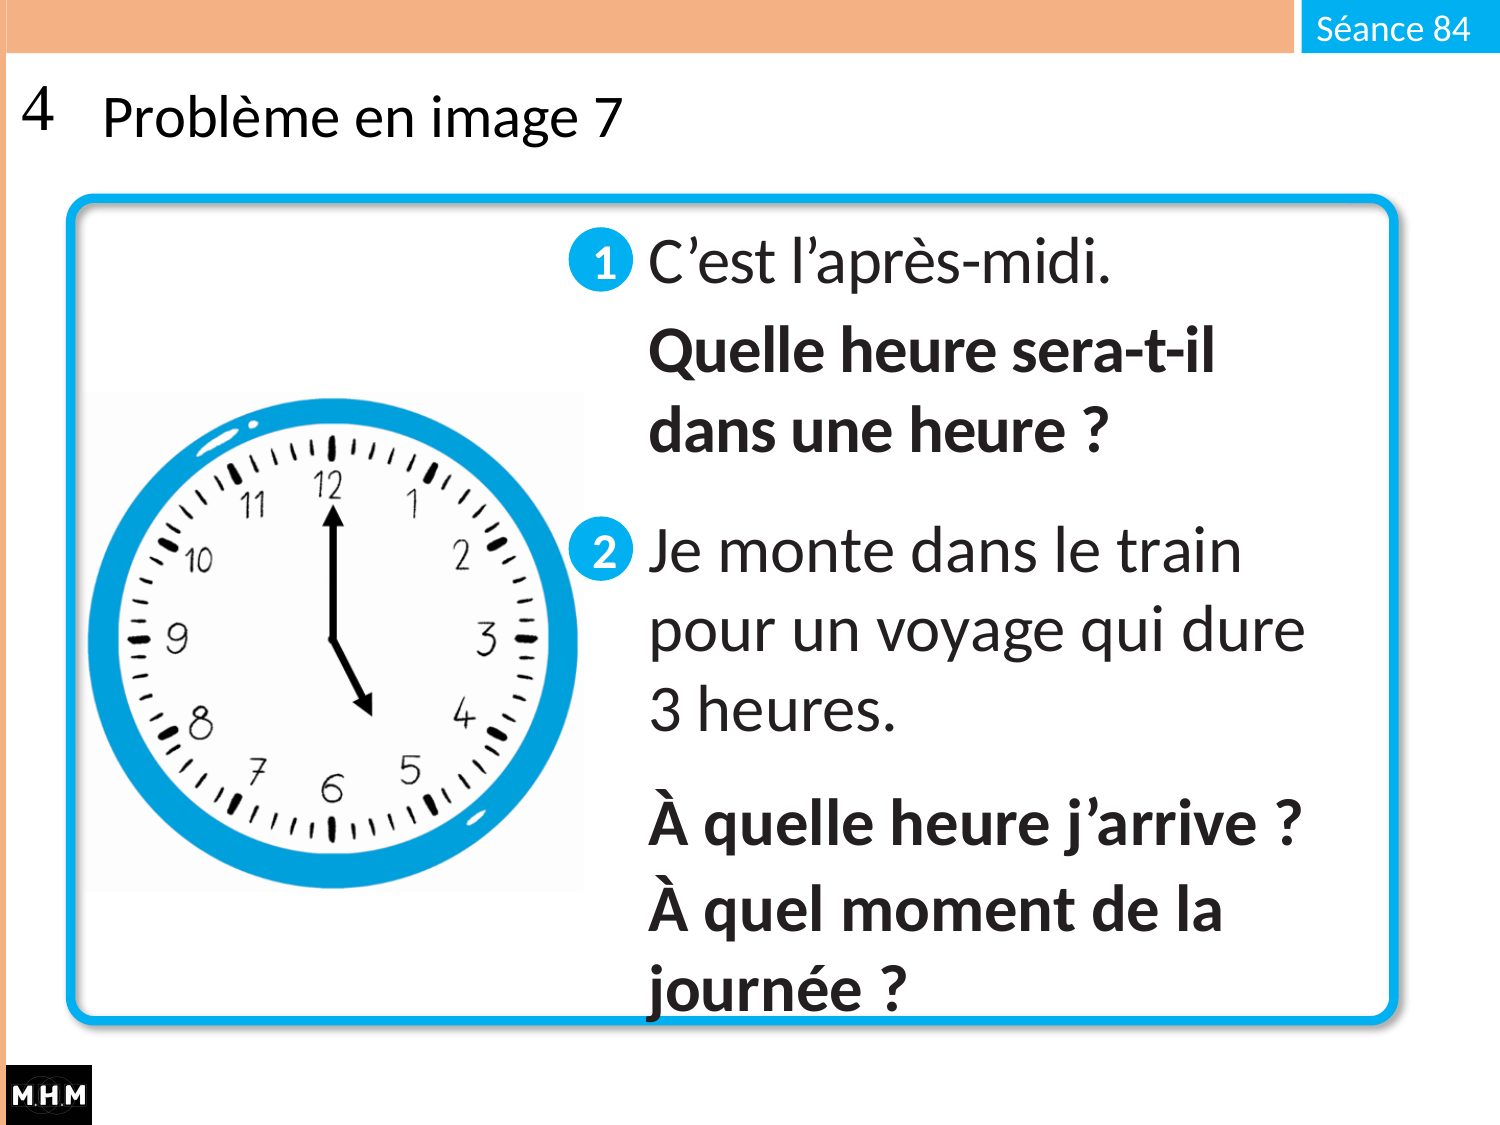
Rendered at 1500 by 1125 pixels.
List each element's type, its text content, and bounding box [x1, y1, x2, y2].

picture [595, 537, 601, 544]
title Problème en image 7 [87, 32, 1382, 158]
text_box C’est l’après-midi. Quelle heure sera-t-il dans une heure ? Je monte dans le train pour un voyage qui dure 3 heures. À quelle heure j’arrive ? À quel moment de la journée ? [633, 208, 1370, 865]
text_box 1 [567, 226, 635, 293]
text_box [69, 197, 1395, 1022]
picture [82, 390, 601, 893]
picture [6, 1065, 92, 1125]
text_box 2 [601, 515, 635, 582]
picture [594, 559, 601, 567]
